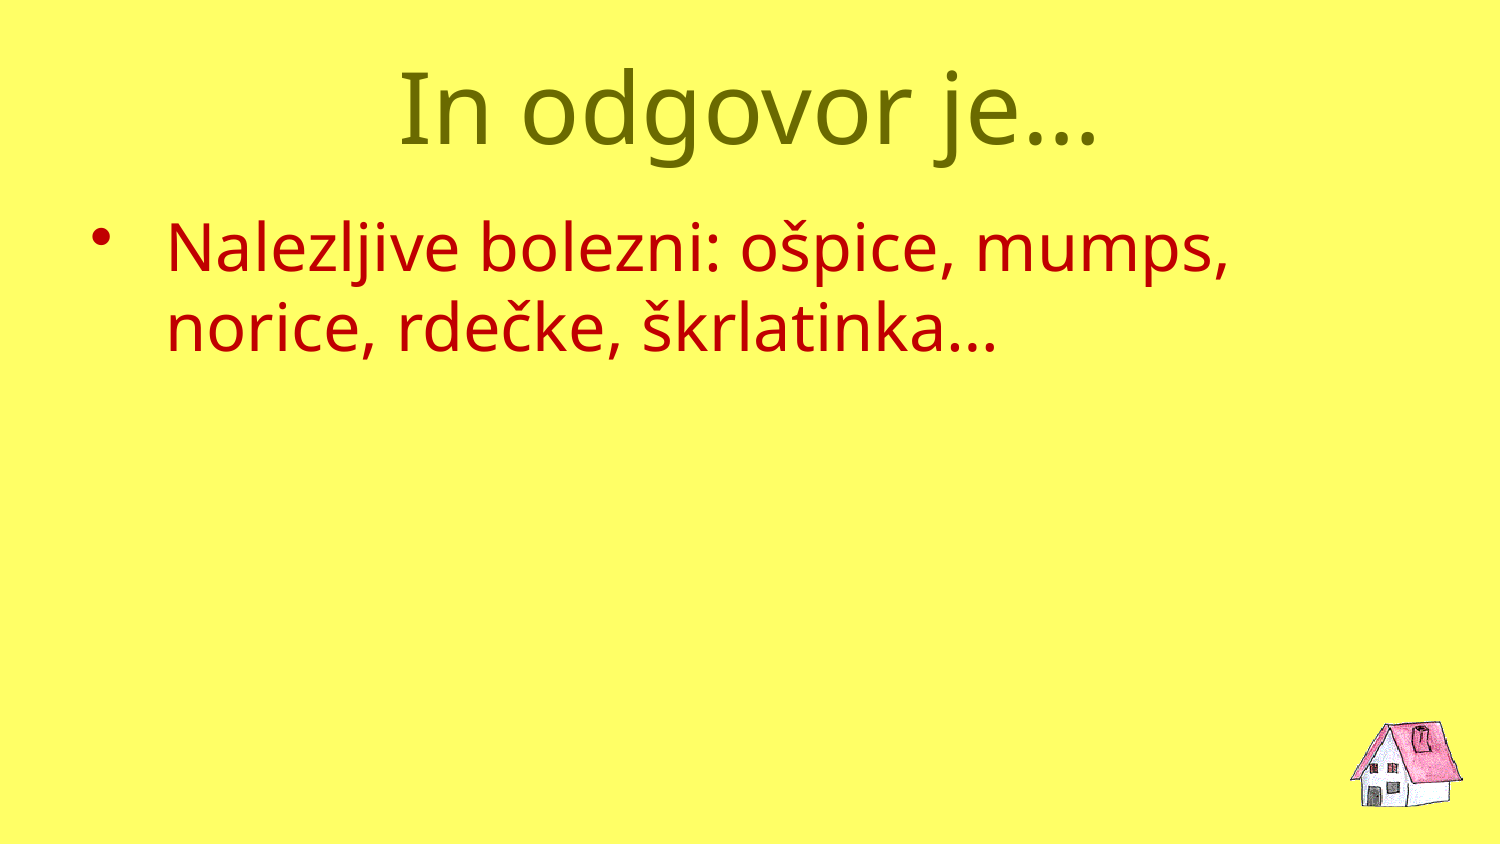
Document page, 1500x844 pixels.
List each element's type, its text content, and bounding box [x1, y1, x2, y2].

title In odgovor je… [74, 33, 1426, 175]
picture [1349, 721, 1463, 808]
list Nalezljive bolezni: ošpice, mumps, norice, rdečke, škrlatinka… [74, 196, 1426, 754]
